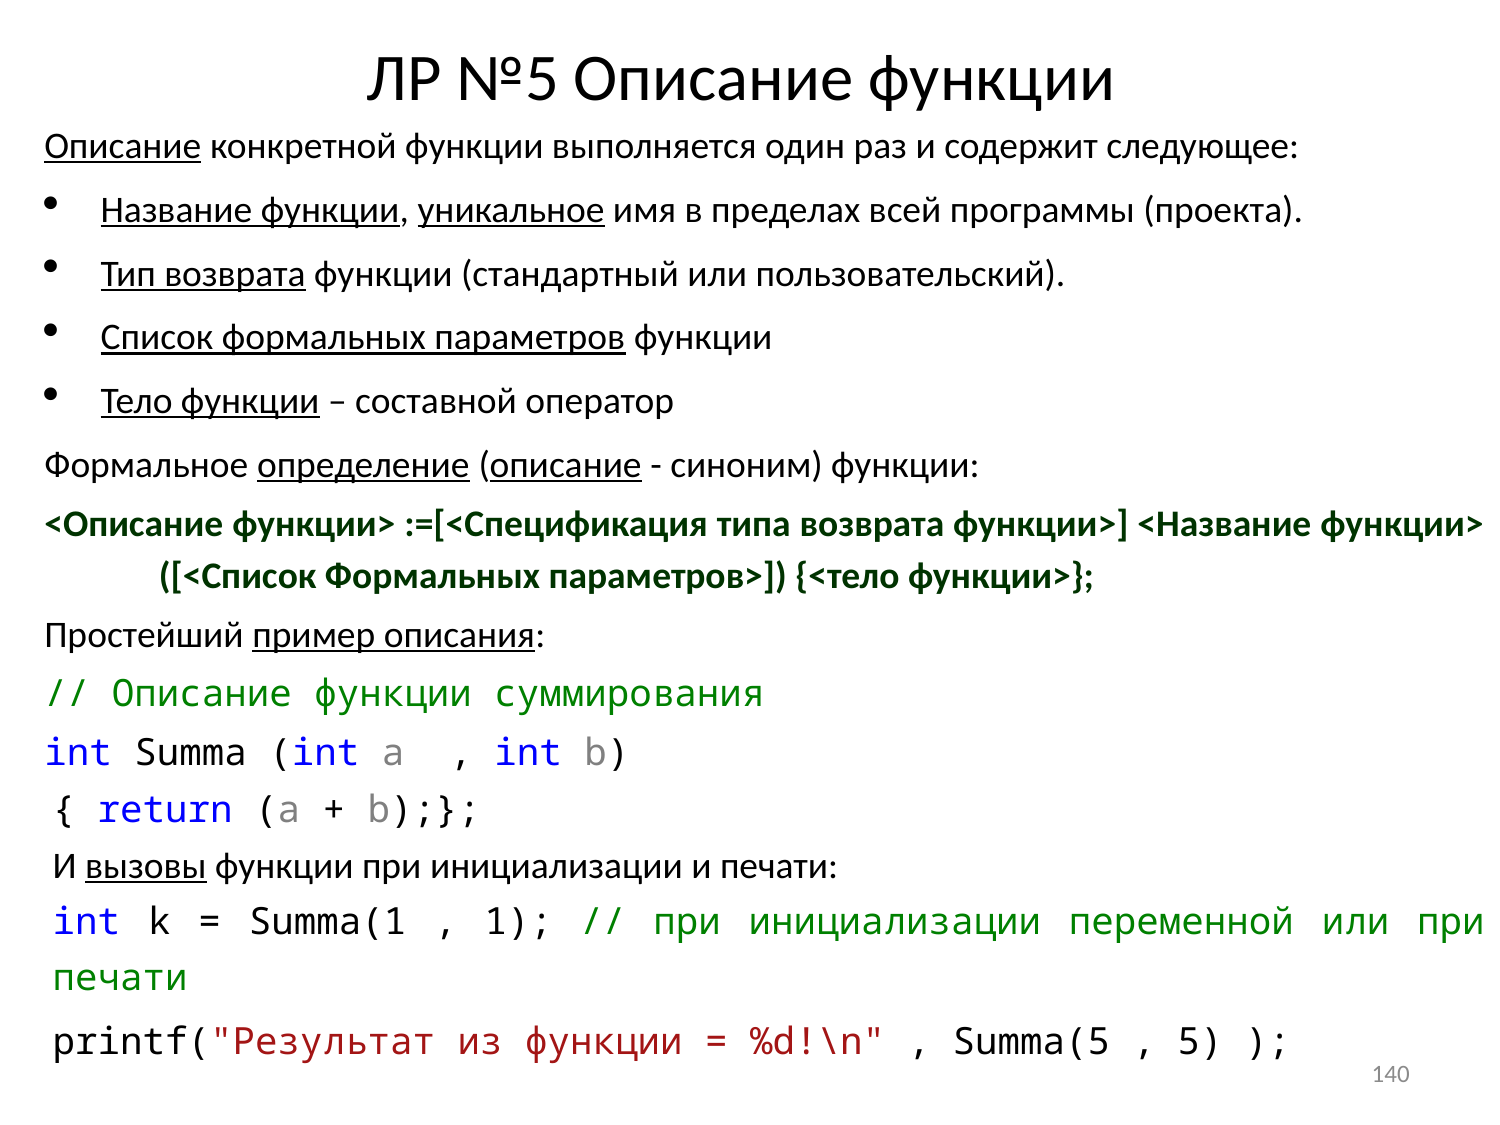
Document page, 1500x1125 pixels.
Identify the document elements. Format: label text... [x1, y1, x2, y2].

title ЛР №5 Описание функции [185, 9, 1297, 113]
text_box Описание конкретной функции выполняется один раз и содержит следующее: Название функции, уникальное имя в пределах всей программы (проекта). Тип возврата функции (стандартный или пользовательский). Список формальных параметров функции Тело функции – составной оператор Формальное определение (описание - синоним) функции: <Описание функции> :=[<Спецификация типа возврата функции>] <Название функции> ([<Список Формальных параметров>]) {<тело функции>}; Простейший пример описания: // Описание функции суммирования int Summa (int a , int b) { return (a + b);}; И вызовы функции при инициализации и печати: int k = Summa(1 , 1); // при инициализации переменной или при печати printf("Результат из функции = %d!\n" , Summa(5 , 5) ); [29, 113, 1500, 1035]
slide_number 140 [1074, 1042, 1425, 1103]
